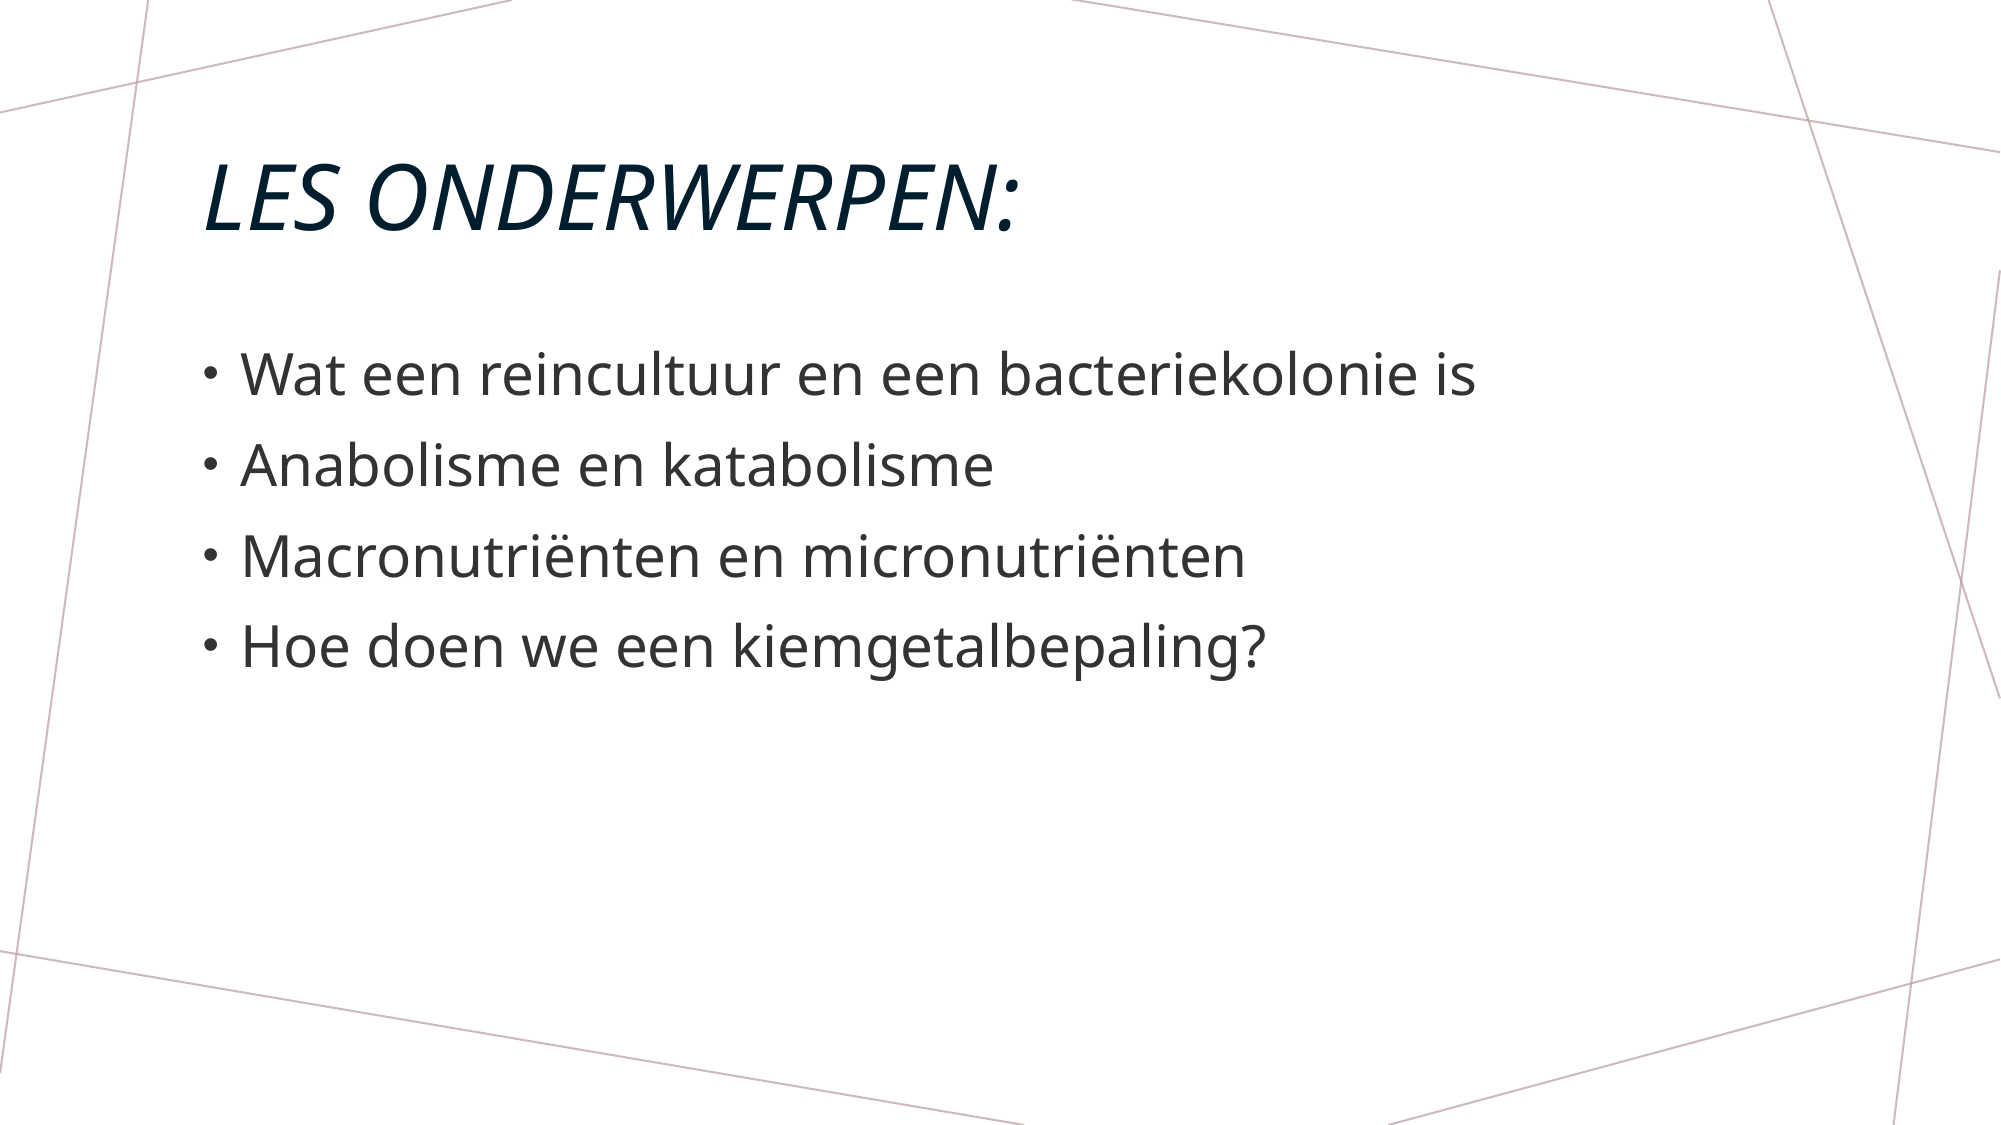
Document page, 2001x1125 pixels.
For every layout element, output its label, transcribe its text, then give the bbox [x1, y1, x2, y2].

list Wat een reincultuur en een bacteriekolonie is Anabolisme en katabolisme Macronutriënten en micronutriënten Hoe doen we een kiemgetalbepaling? [187, 329, 1813, 990]
title Les onderwerpen: [187, 87, 1813, 315]
